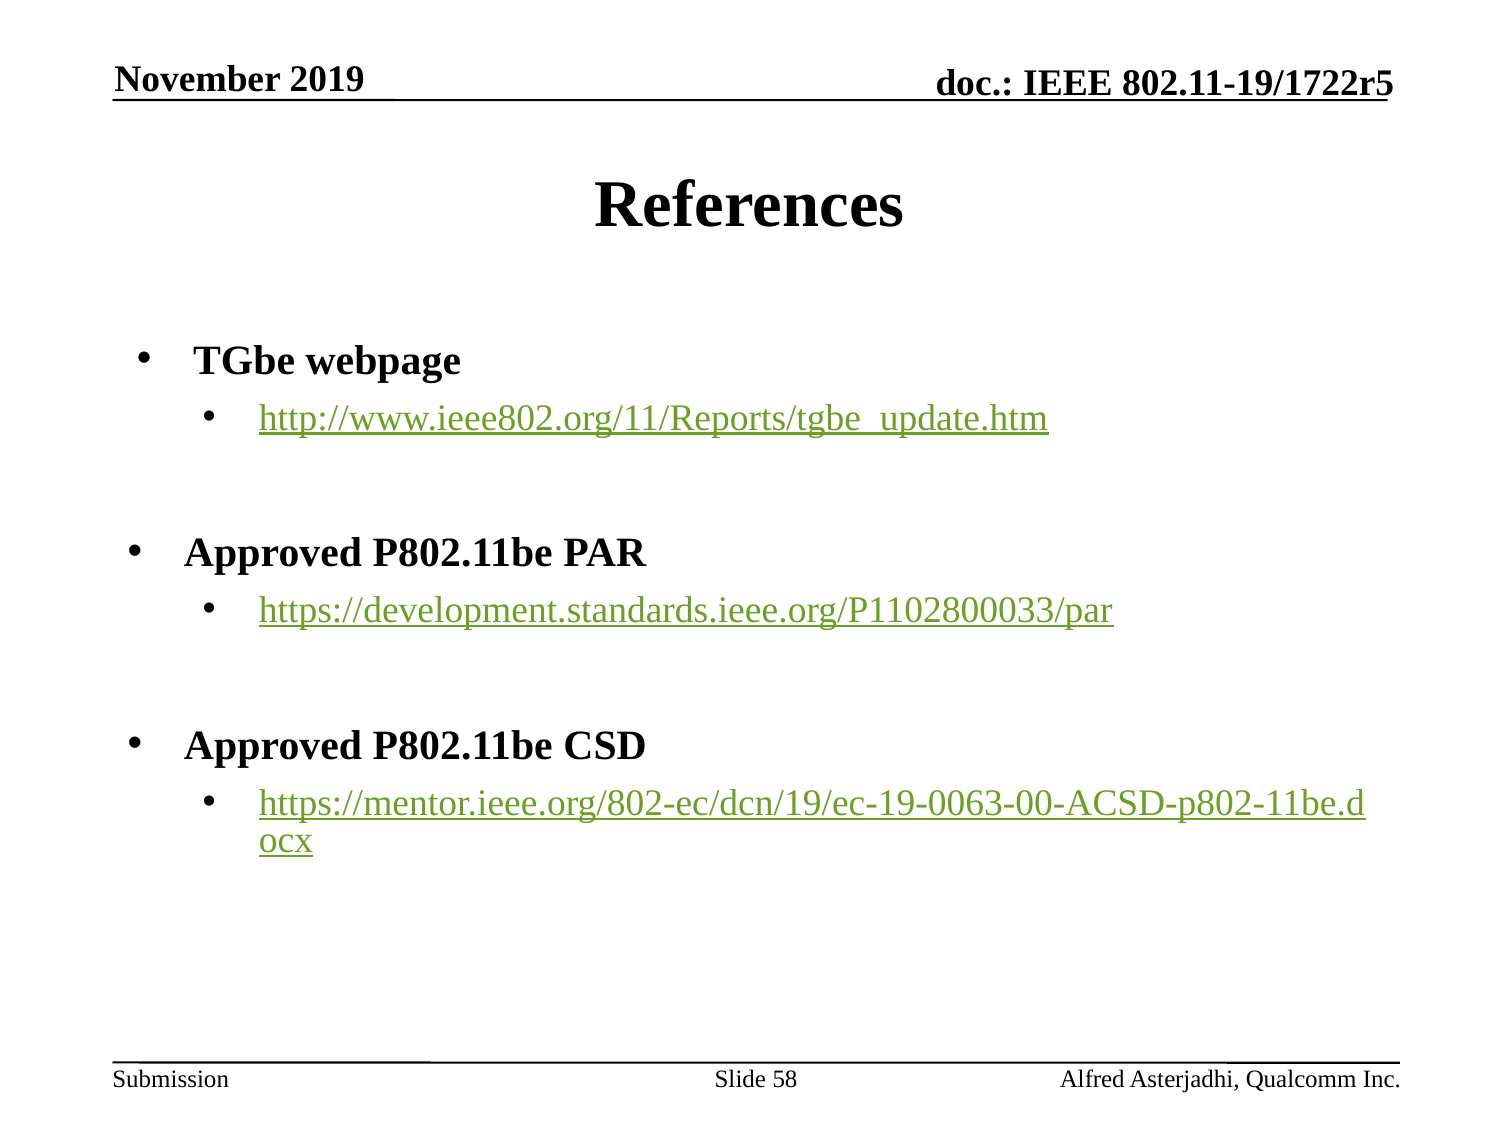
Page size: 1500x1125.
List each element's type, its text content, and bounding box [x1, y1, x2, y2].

list TGbe webpage http://www.ieee802.org/11/Reports/tgbe_update.htm Approved P802.11be PAR https://development.standards.ieee.org/P1102800033/par Approved P802.11be CSD https://mentor.ieee.org/802-ec/dcn/19/ec-19-0063-00-ACSD-p802-11be.docx [112, 324, 1388, 1000]
title References [112, 112, 1388, 288]
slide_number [114, 54, 423, 100]
slide_number Slide 58 [712, 1061, 800, 1123]
footer Alfred Asterjadhi, Qualcomm Inc. [878, 1061, 1402, 1093]
